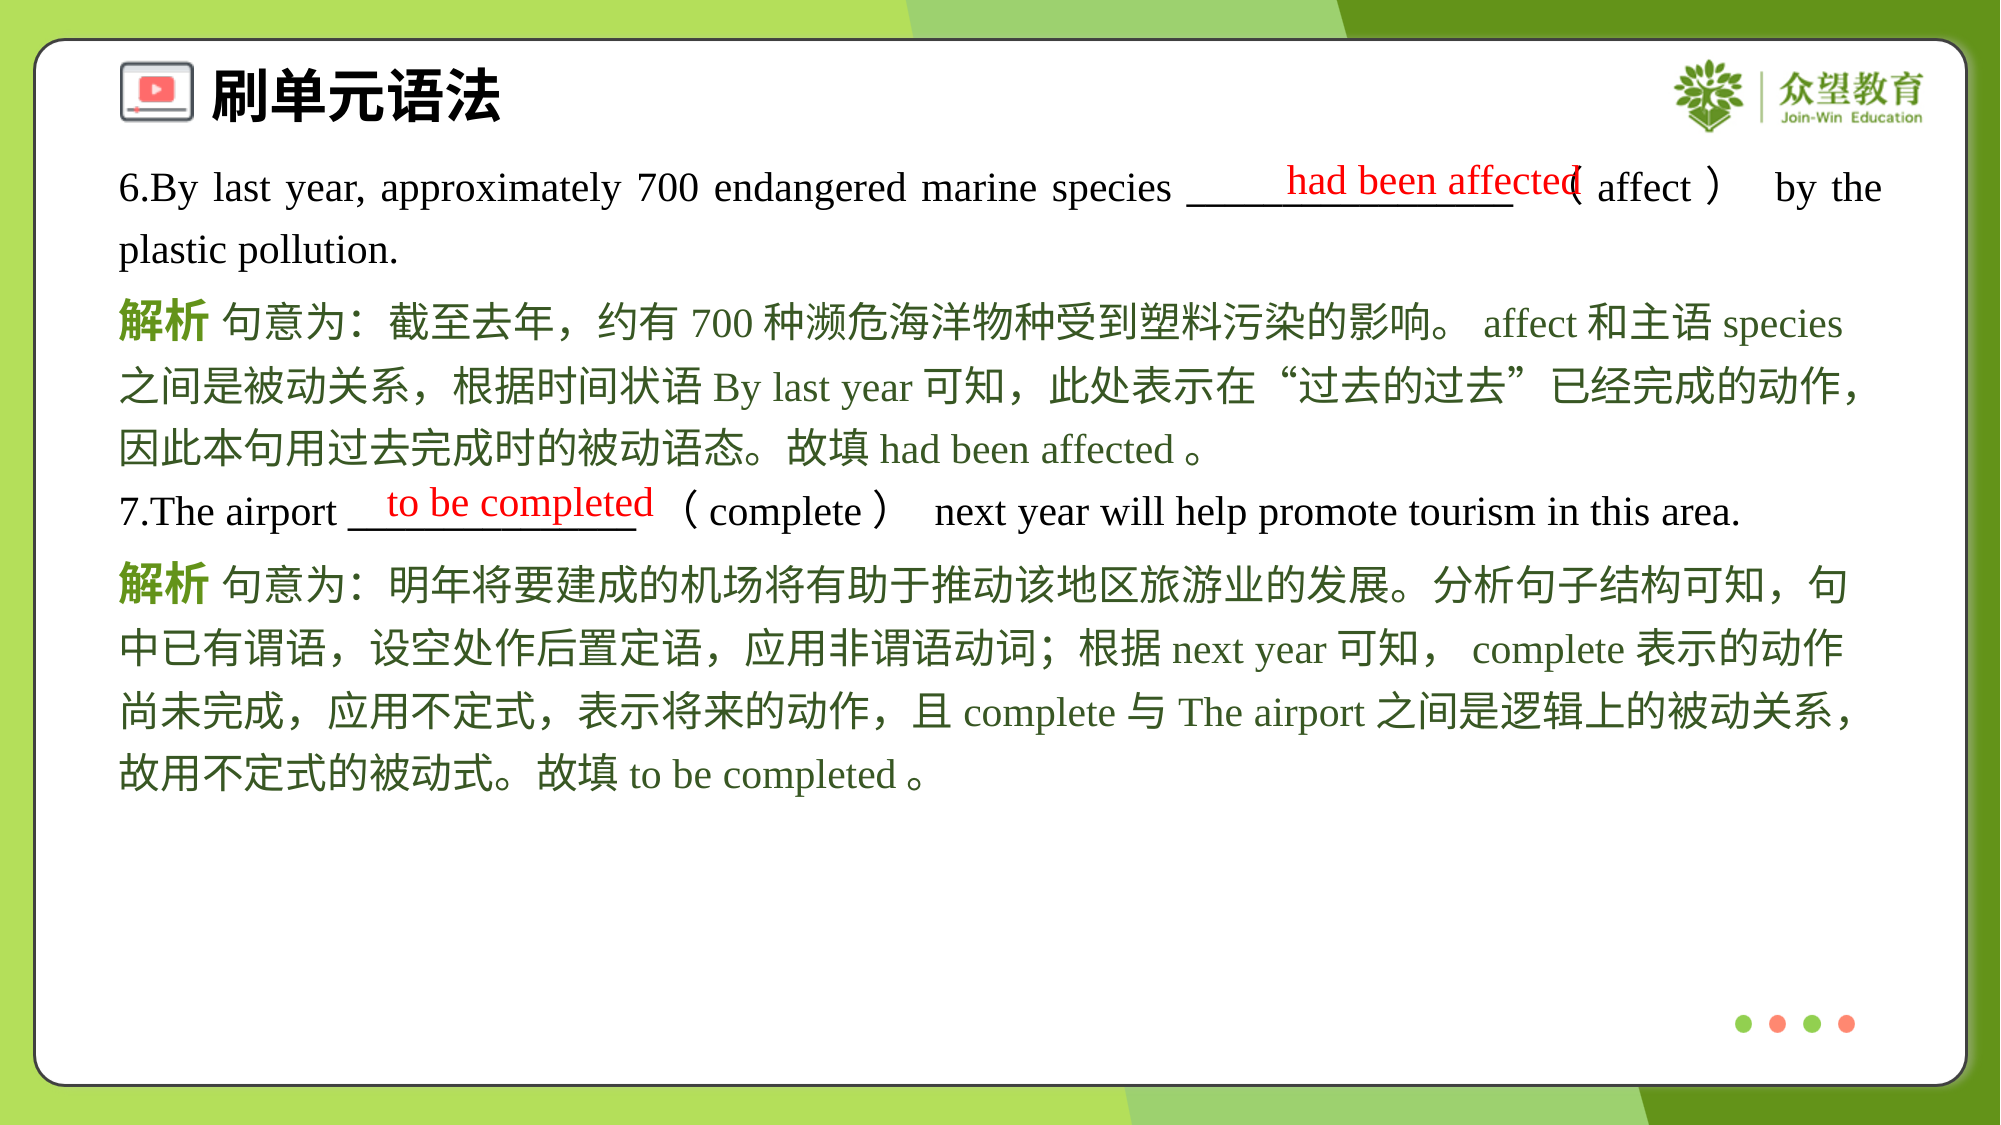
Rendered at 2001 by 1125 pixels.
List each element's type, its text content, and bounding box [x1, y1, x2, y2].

picture [0, 0, 2000, 1125]
text_box had been affected [1272, 140, 1596, 198]
text_box 6.By last year, approximately 700 endangered marine species _________________ （affect） by the plastic pollution. [118, 146, 1883, 267]
text_box to be completed [372, 462, 669, 520]
text_box 解析 句意为：截至去年，约有700种濒危海洋物种受到塑料污染的影响。affect和主语species之间是被动关系，根据时间状语By last year可知，此处表示在“过去的过去”已经完成的动作，因此本句用过去完成时的被动语态。故填had been affected。 [118, 278, 1883, 467]
text_box 解析 句意为：明年将要建成的机场将有助于推动该地区旅游业的发展。分析句子结构可知，句中已有谓语，设空处作后置定语，应用非谓语动词；根据next year可知，complete表示的动作尚未完成，应用不定式，表示将来的动作，且complete与The airport之间是逻辑上的被动关系，故用不定式的被动式。故填to be completed。 [118, 540, 1883, 792]
text_box 7.The airport _______________ （complete） next year will help promote tourism in this area. [118, 471, 1883, 529]
